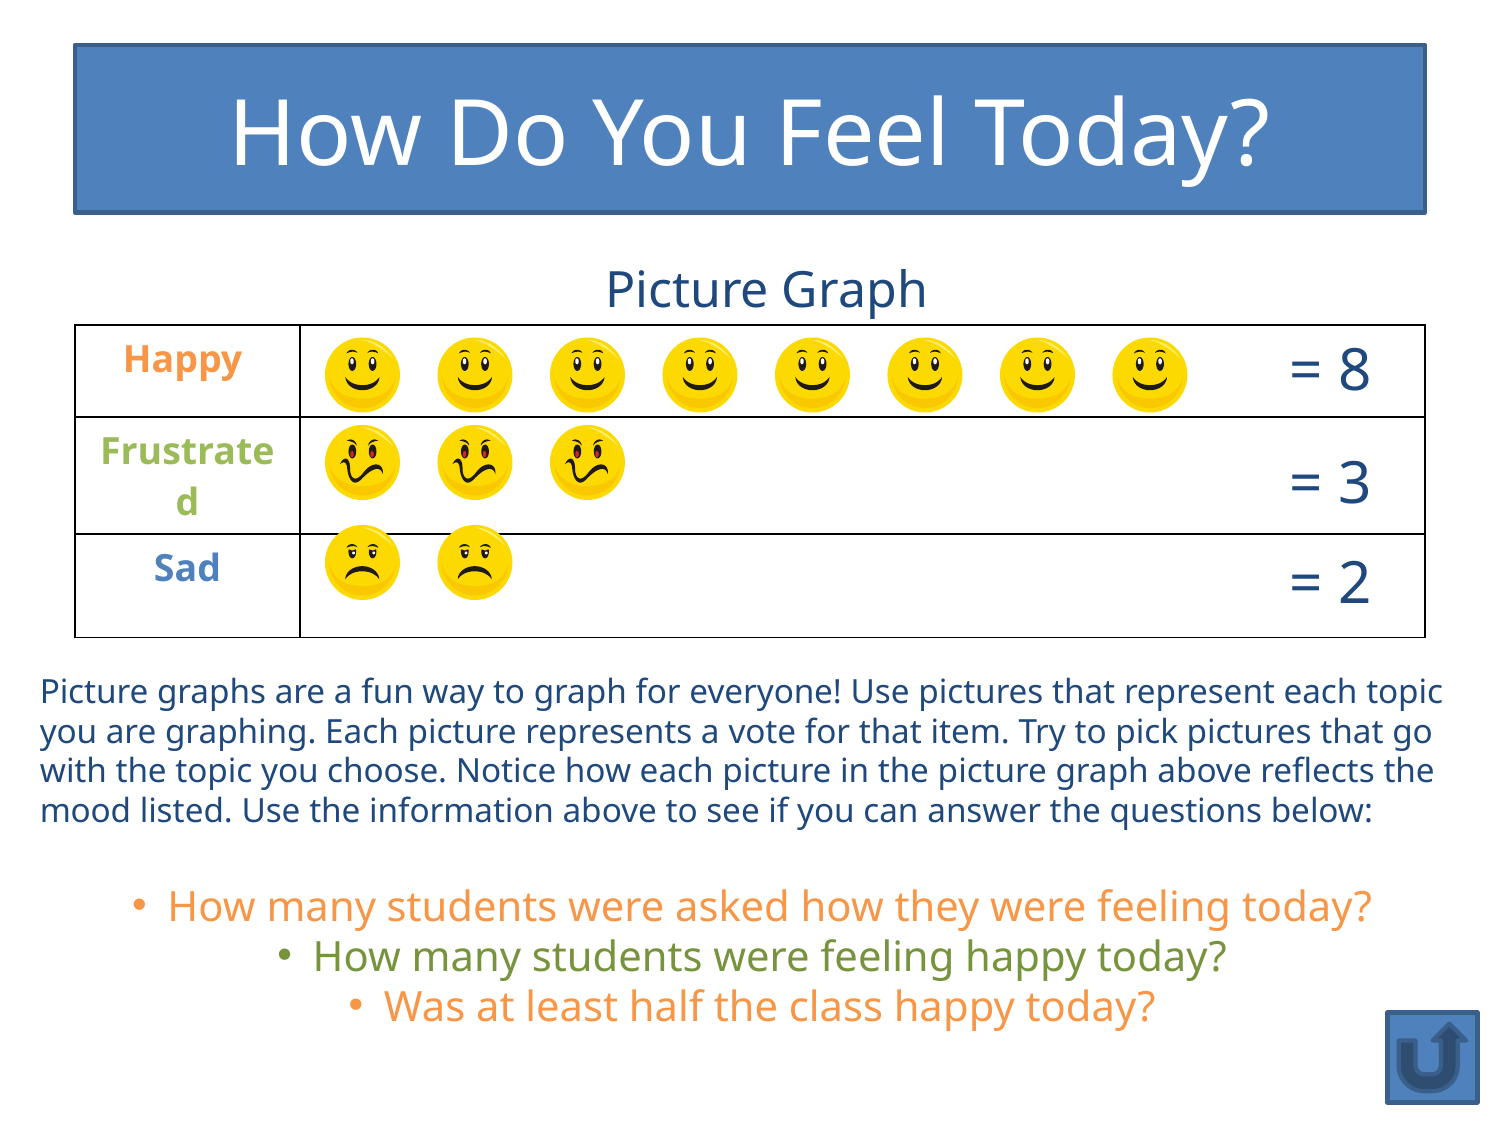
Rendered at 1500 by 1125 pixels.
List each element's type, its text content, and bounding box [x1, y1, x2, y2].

picture [324, 524, 401, 601]
text_box = 2 [1274, 537, 1413, 623]
table_cell Frustrated [76, 418, 299, 533]
table_cell [301, 535, 1424, 637]
picture [437, 524, 513, 601]
text_box = 8 [1274, 324, 1413, 410]
picture [887, 337, 963, 413]
picture [437, 424, 513, 501]
picture [1112, 337, 1188, 413]
picture [662, 337, 738, 413]
picture [549, 424, 626, 501]
picture [324, 424, 401, 501]
table_cell [301, 418, 1424, 533]
table_header [301, 326, 1424, 416]
table_header Happy [76, 326, 299, 416]
text_box Picture Graph [590, 249, 944, 325]
picture [324, 337, 401, 413]
text_box [1385, 1010, 1480, 1105]
picture [999, 337, 1076, 413]
picture [437, 337, 513, 413]
text_box = 3 [1274, 437, 1415, 523]
picture [774, 337, 851, 413]
text_box Picture graphs are a fun way to graph for everyone! Use pictures that represent each topic you are graphing. Each picture represents a vote for that item. Try to pick pictures that go with the topic you choose. Notice how each picture in the picture graph above reflects the mood listed. Use the information above to see if you can answer the questions below: How many students were asked how they were feeling today? How many students were feeling happy today? Was at least half the class happy today? [24, 662, 1500, 1087]
table_cell Sad [76, 535, 299, 637]
title How Do You Feel Today? [73, 43, 1427, 215]
picture [549, 337, 626, 413]
